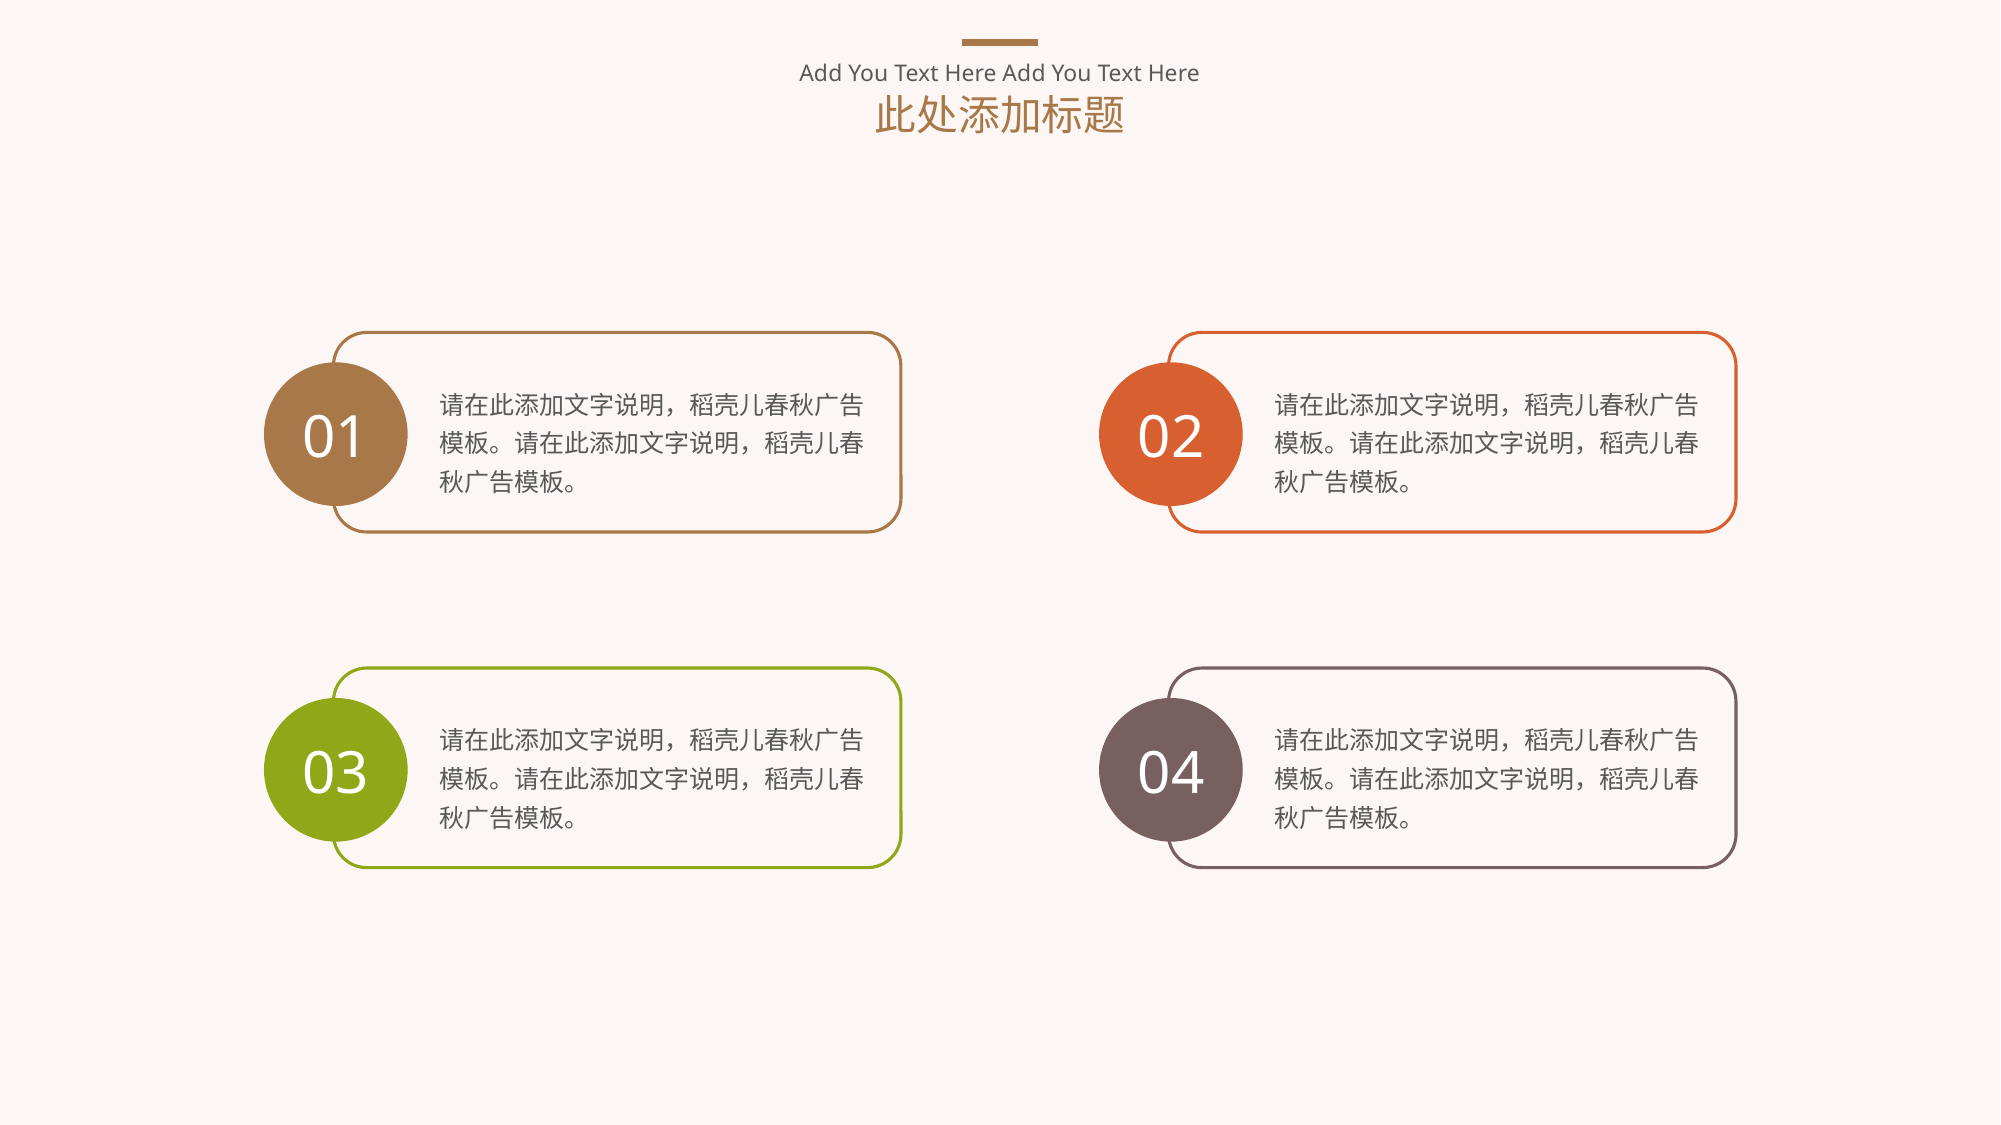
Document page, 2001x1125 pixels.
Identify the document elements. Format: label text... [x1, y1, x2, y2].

text_box 请在此添加文字说明，稻壳儿春秋广告模板。请在此添加文字说明，稻壳儿春秋广告模板。 [1260, 708, 1719, 840]
text_box 请在此添加文字说明，稻壳儿春秋广告模板。请在此添加文字说明，稻壳儿春秋广告模板。 [1260, 372, 1719, 505]
text_box [333, 332, 901, 533]
text_box 04 [1098, 696, 1244, 843]
text_box [333, 668, 901, 868]
text_box Add You Text Here Add You Text Here [770, 42, 1230, 93]
text_box 03 [262, 696, 409, 843]
text_box 请在此添加文字说明，稻壳儿春秋广告模板。请在此添加文字说明，稻壳儿春秋广告模板。 [424, 708, 884, 840]
text_box 此处添加标题 [859, 93, 1141, 147]
text_box [1168, 332, 1737, 533]
text_box 02 [1098, 361, 1244, 508]
text_box 01 [262, 361, 409, 508]
text_box [1168, 668, 1737, 868]
text_box 请在此添加文字说明，稻壳儿春秋广告模板。请在此添加文字说明，稻壳儿春秋广告模板。 [424, 372, 884, 505]
